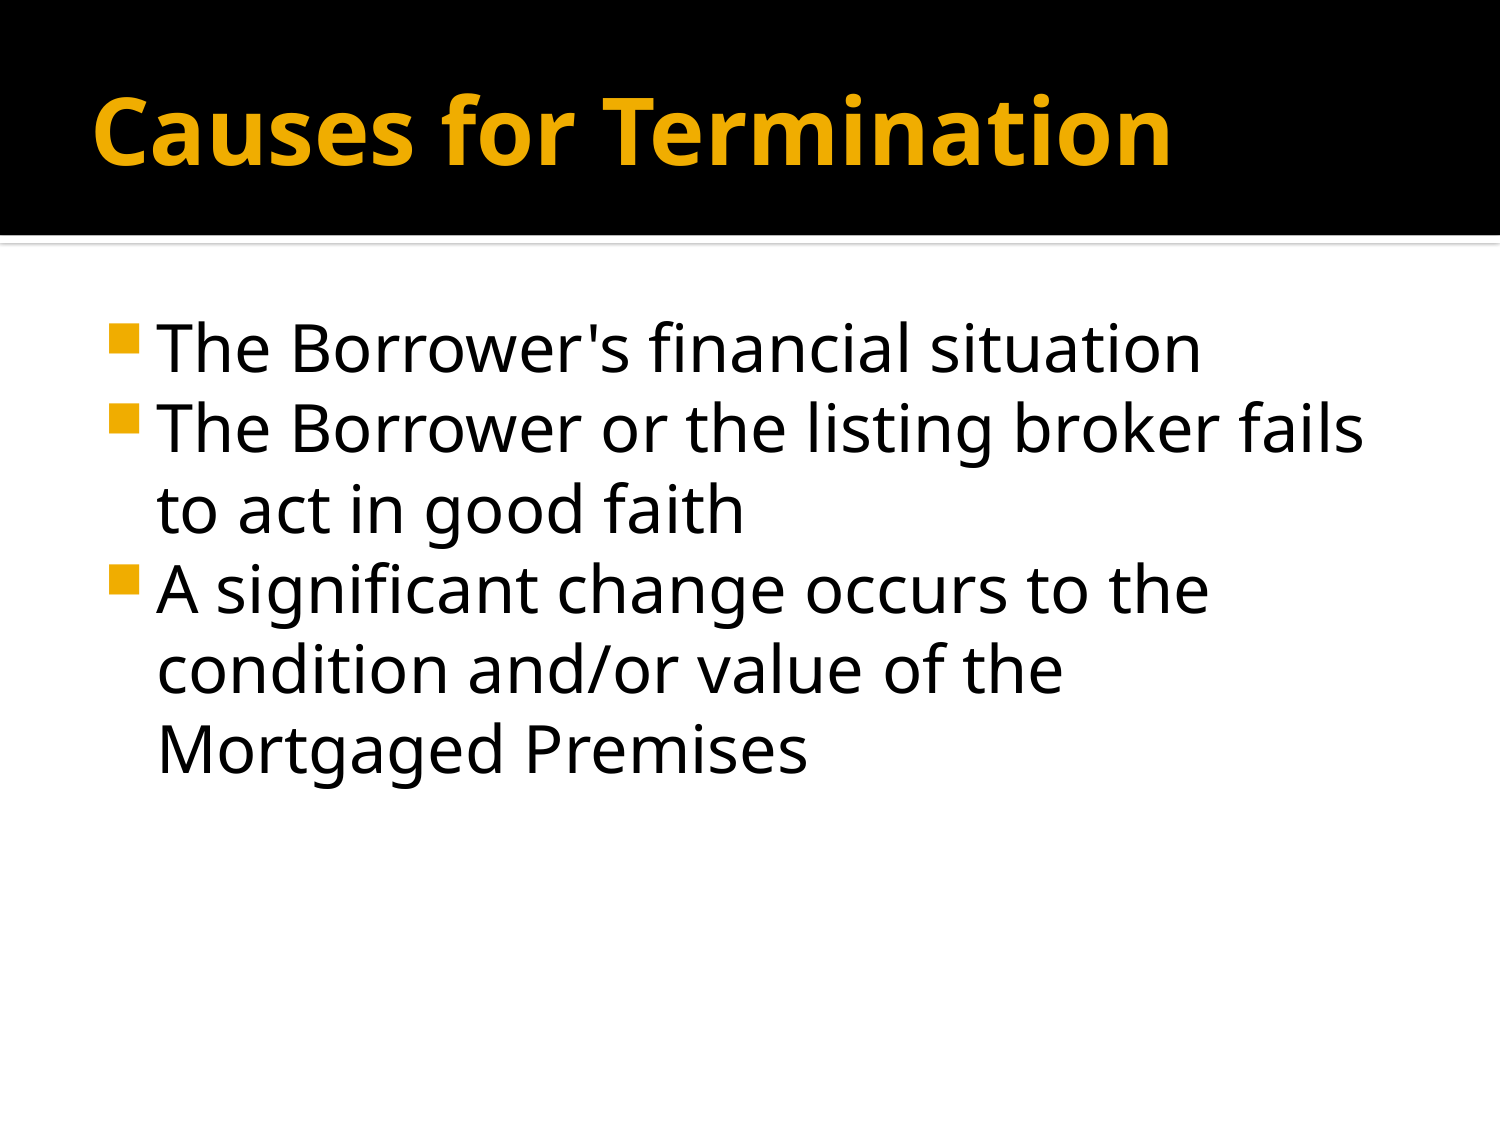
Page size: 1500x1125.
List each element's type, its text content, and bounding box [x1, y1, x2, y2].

list The Borrower's financial situation The Borrower or the listing broker fails to act in good faith A significant change occurs to the condition and/or value of the Mortgaged Premises [75, 291, 1425, 1050]
title Causes for Termination [75, 25, 1425, 231]
